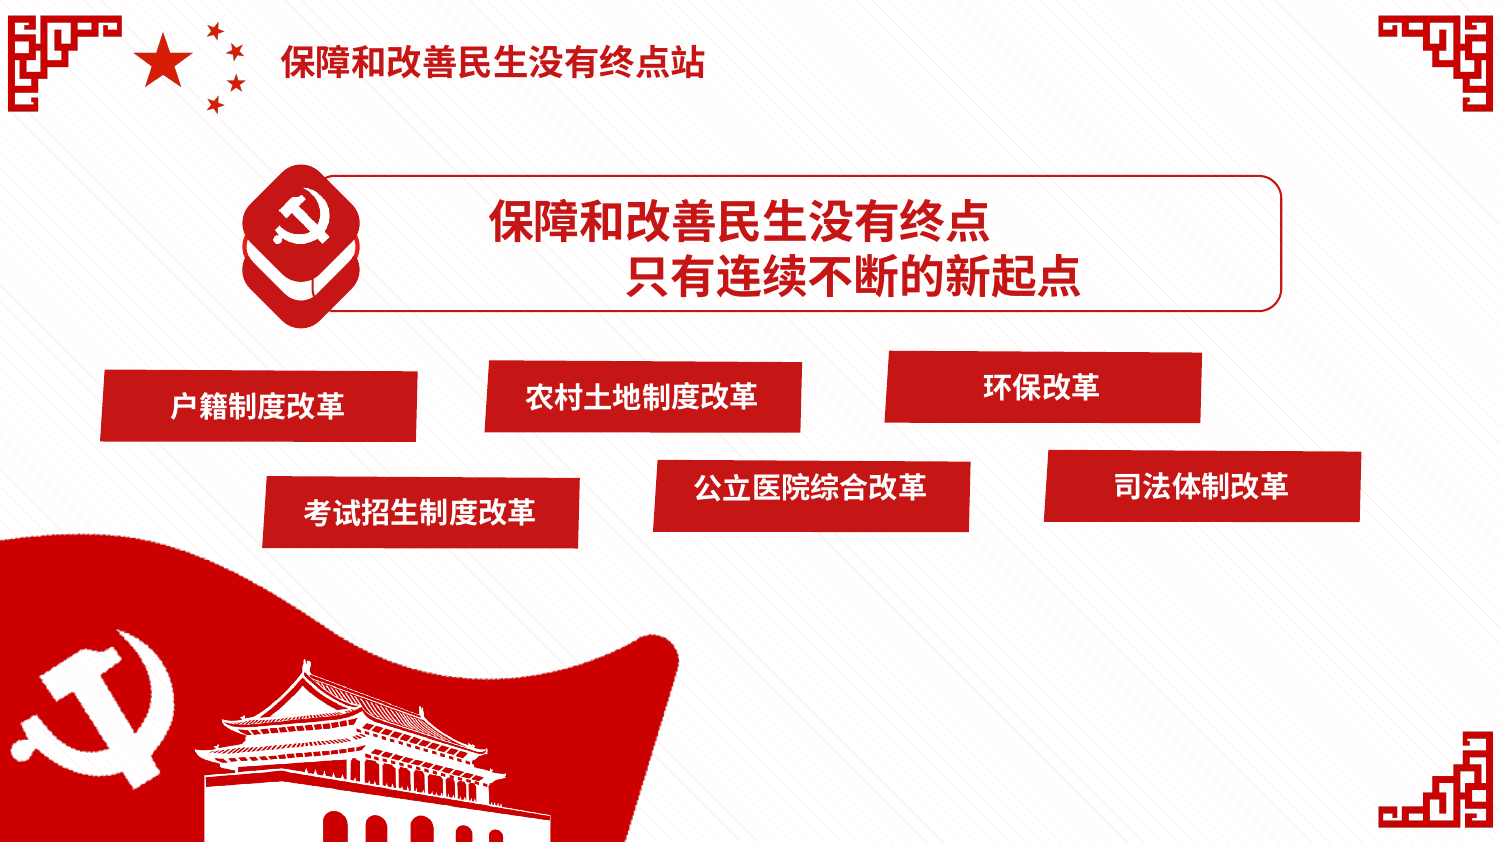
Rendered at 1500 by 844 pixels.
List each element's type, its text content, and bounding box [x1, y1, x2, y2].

picture [0, 0, 254, 132]
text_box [253, 175, 349, 265]
picture [1370, 0, 1500, 130]
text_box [287, 373, 555, 654]
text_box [678, 357, 946, 637]
picture [1370, 713, 1500, 844]
text_box [331, 173, 1284, 314]
picture [0, 482, 737, 842]
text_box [125, 266, 393, 547]
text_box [910, 248, 1177, 528]
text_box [510, 257, 778, 538]
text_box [1069, 347, 1337, 627]
text_box 保障和改善民生没有终点站 [265, 32, 963, 91]
